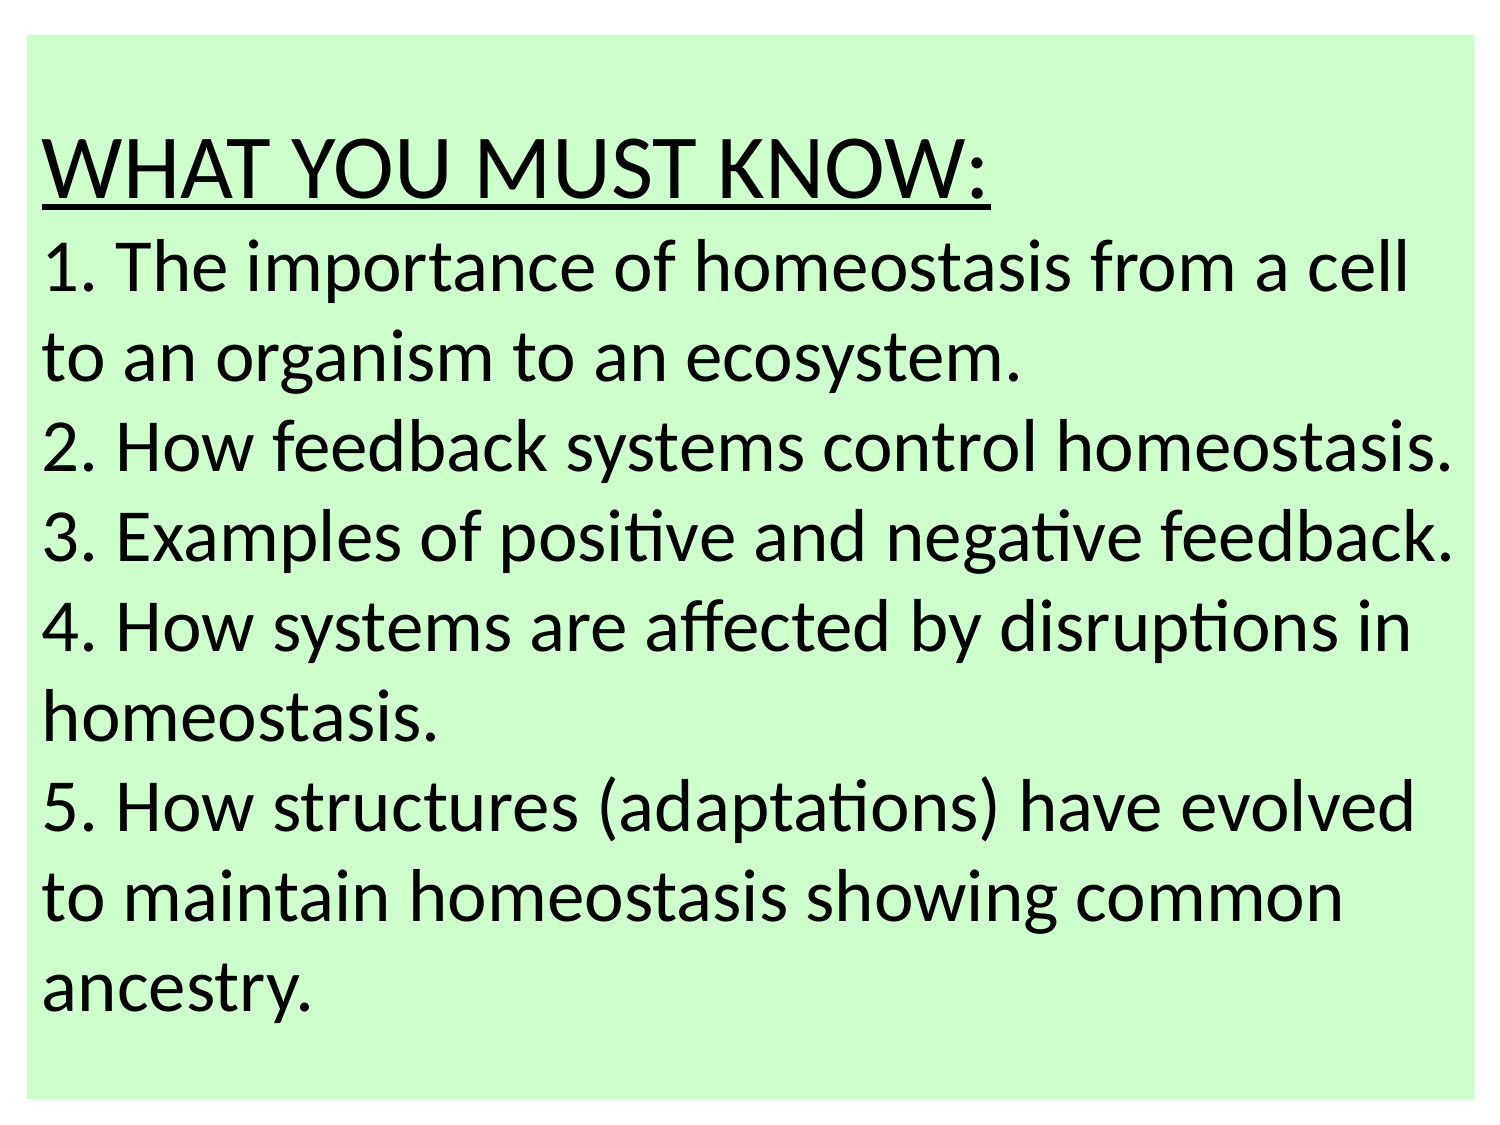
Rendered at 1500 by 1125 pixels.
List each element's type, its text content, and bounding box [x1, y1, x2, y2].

title WHAT YOU MUST KNOW: 1. The importance of homeostasis from a cell to an organism to an ecosystem. 2. How feedback systems control homeostasis. 3. Examples of positive and negative feedback. 4. How systems are affected by disruptions in homeostasis. 5. How structures (adaptations) have evolved to maintain homeostasis showing common ancestry. [26, 34, 1475, 1099]
